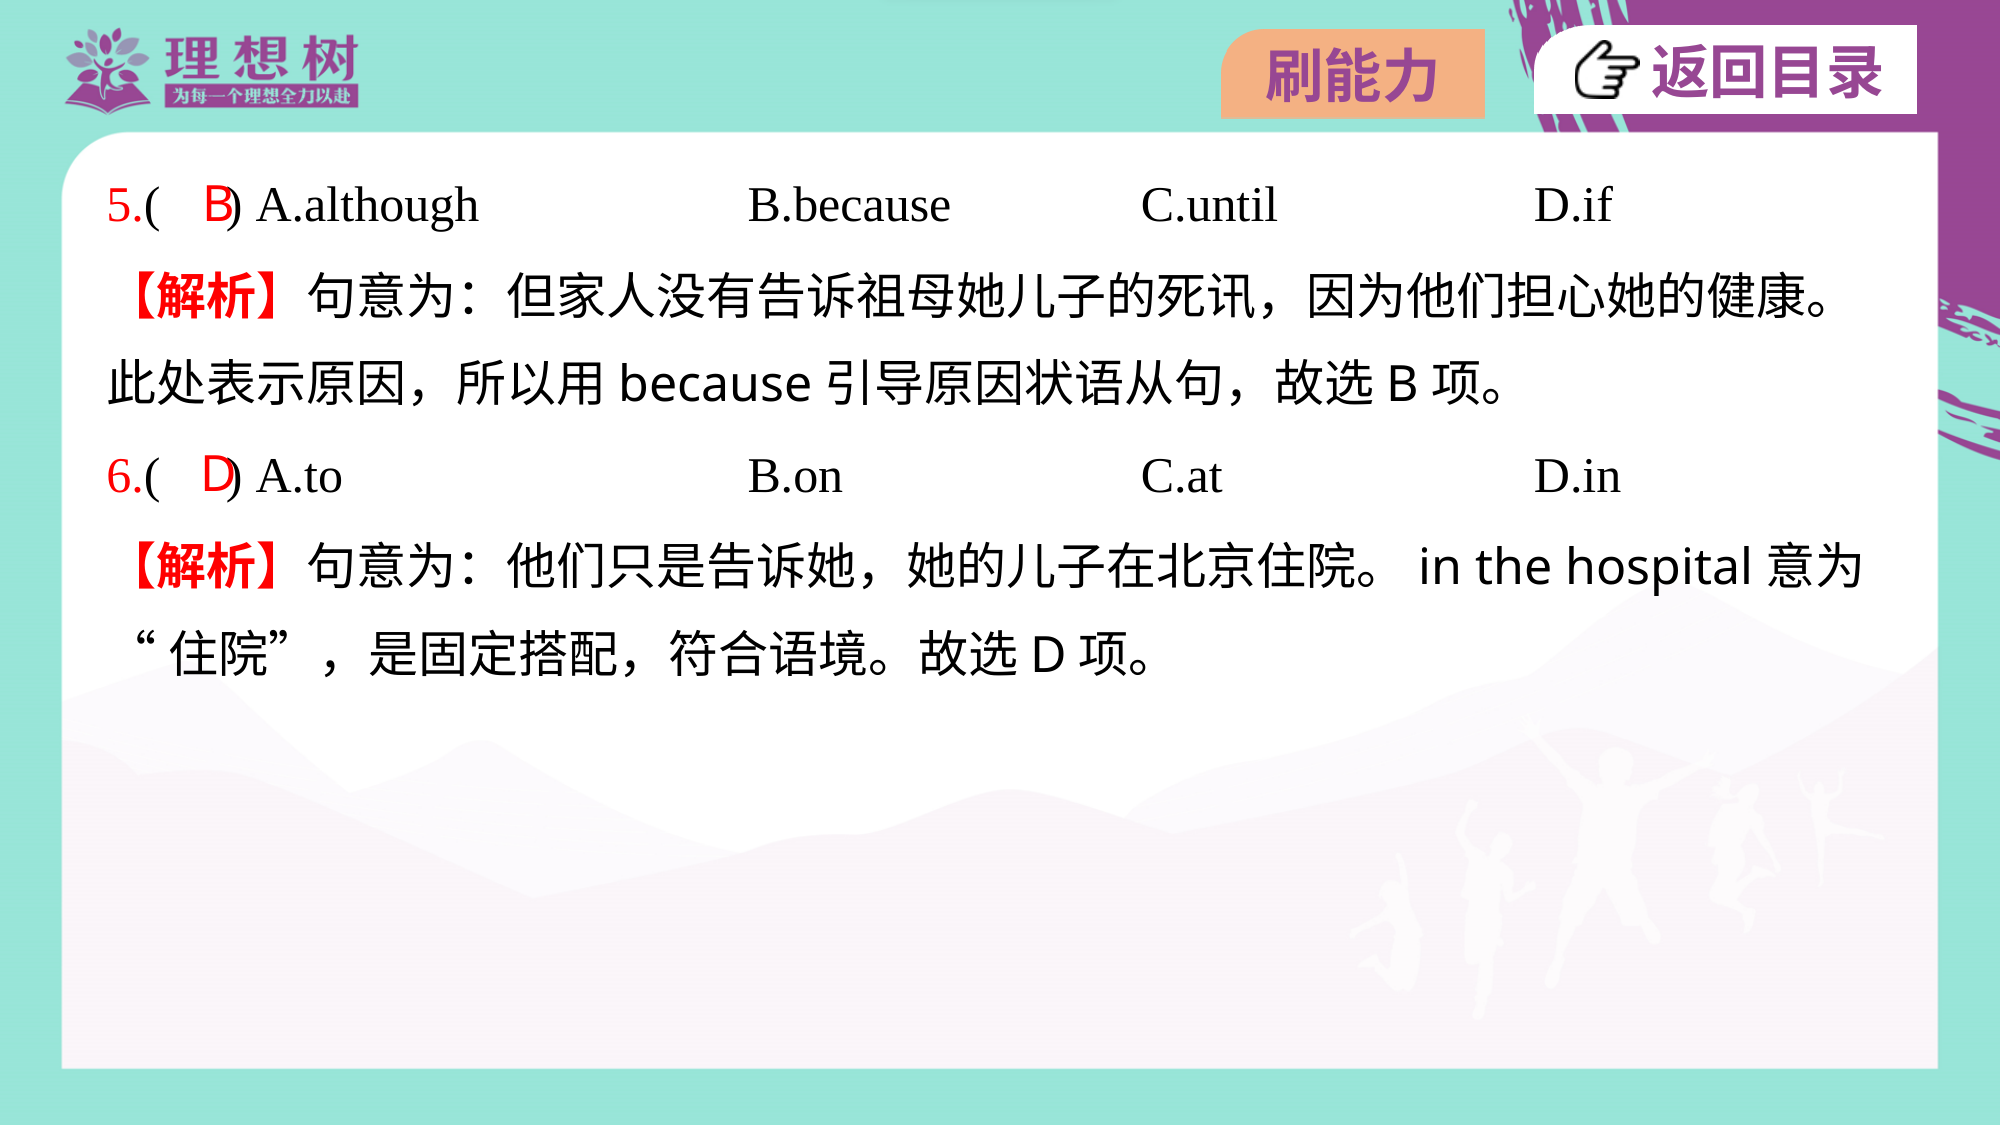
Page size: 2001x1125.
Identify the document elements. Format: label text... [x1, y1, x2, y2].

picture [0, 0, 2000, 1125]
text_box 【解析】句意为：但家人没有告诉祖母她儿子的死讯，因为他们担心她的健康。 此处表示原因，所以用because引导原因状语从句，故选B项。 [106, 232, 1895, 403]
text_box 6.( ) A.to B.on C.at D.in [106, 412, 188, 492]
text_box 5.( ) A.although B.because C.until D.if [106, 141, 1895, 222]
text_box 6.( ) A.to B.on C.at D.in [250, 412, 1895, 492]
text_box B [188, 141, 250, 221]
text_box 【解析】句意为：他们只是告诉她，她的儿子在北京住院。in the hospital意为 “住院”，是固定搭配，符合语境。故选D项。 [106, 503, 1895, 673]
text_box D [188, 412, 250, 492]
